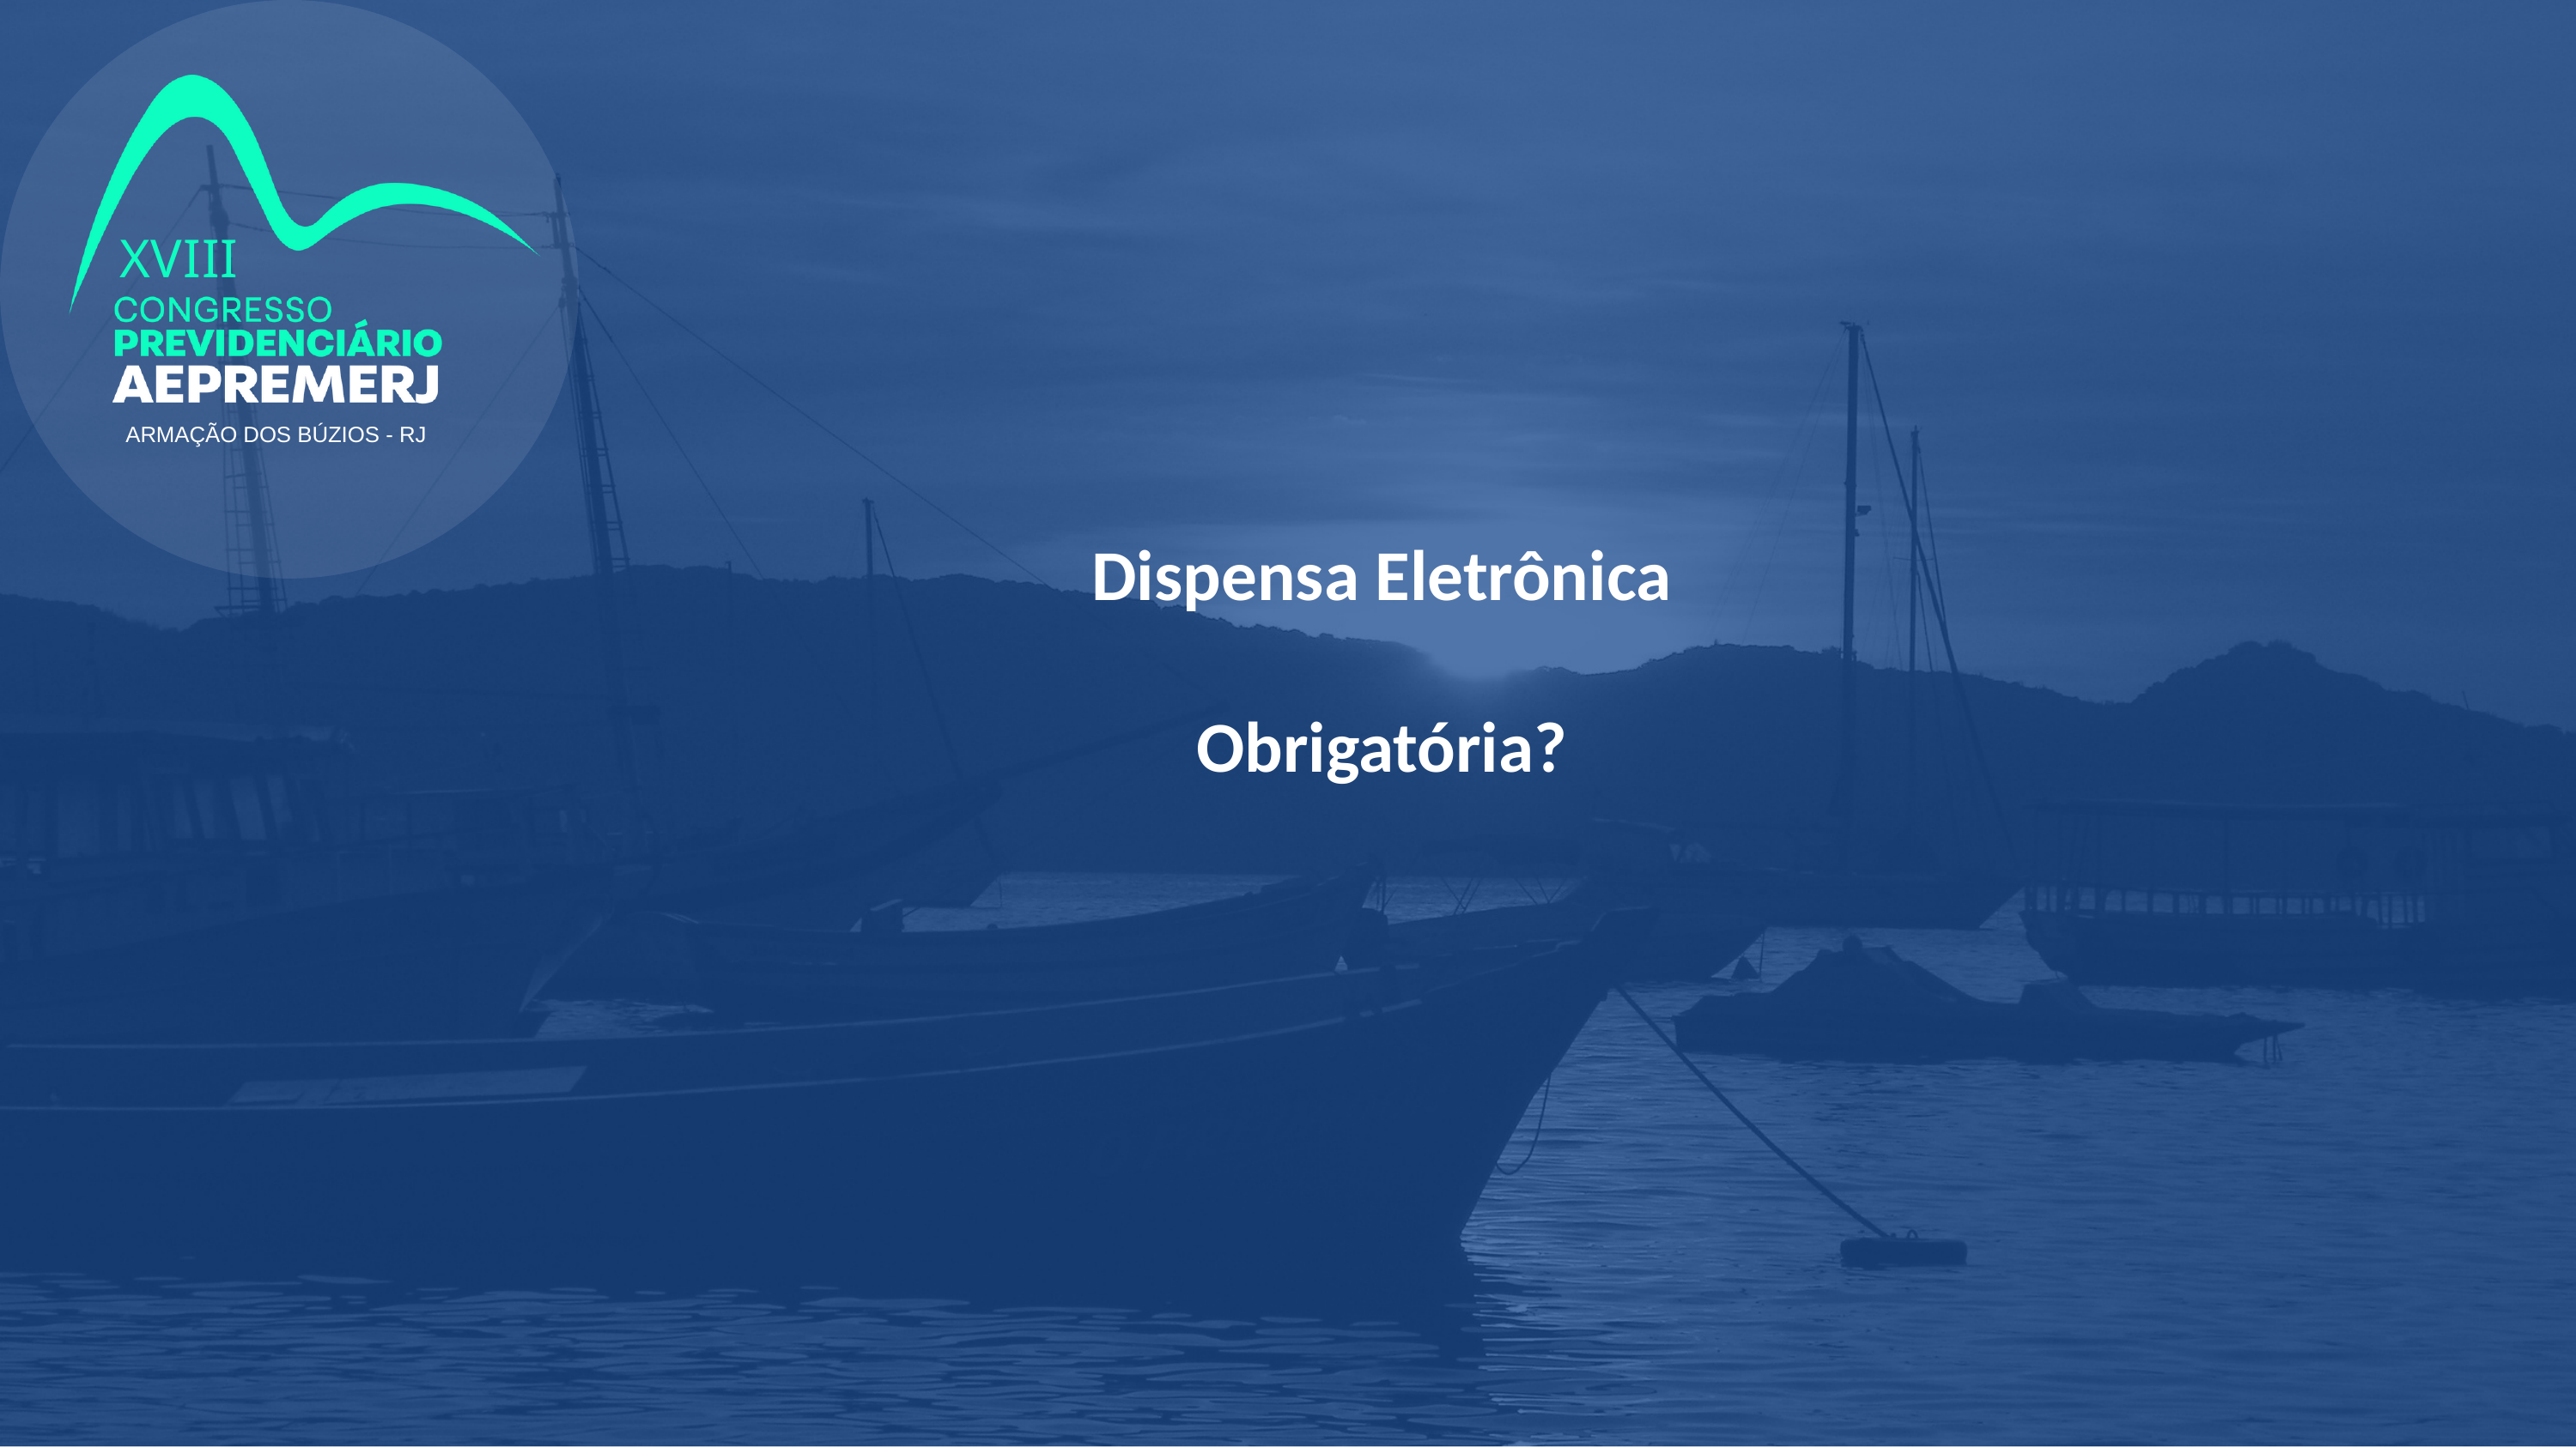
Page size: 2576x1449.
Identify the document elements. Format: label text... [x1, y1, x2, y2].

text_box Dispensa Eletrônica Obrigatória? [254, 522, 2509, 793]
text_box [60, 74, 544, 447]
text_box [0, 0, 580, 579]
text_box [0, 0, 2576, 1446]
